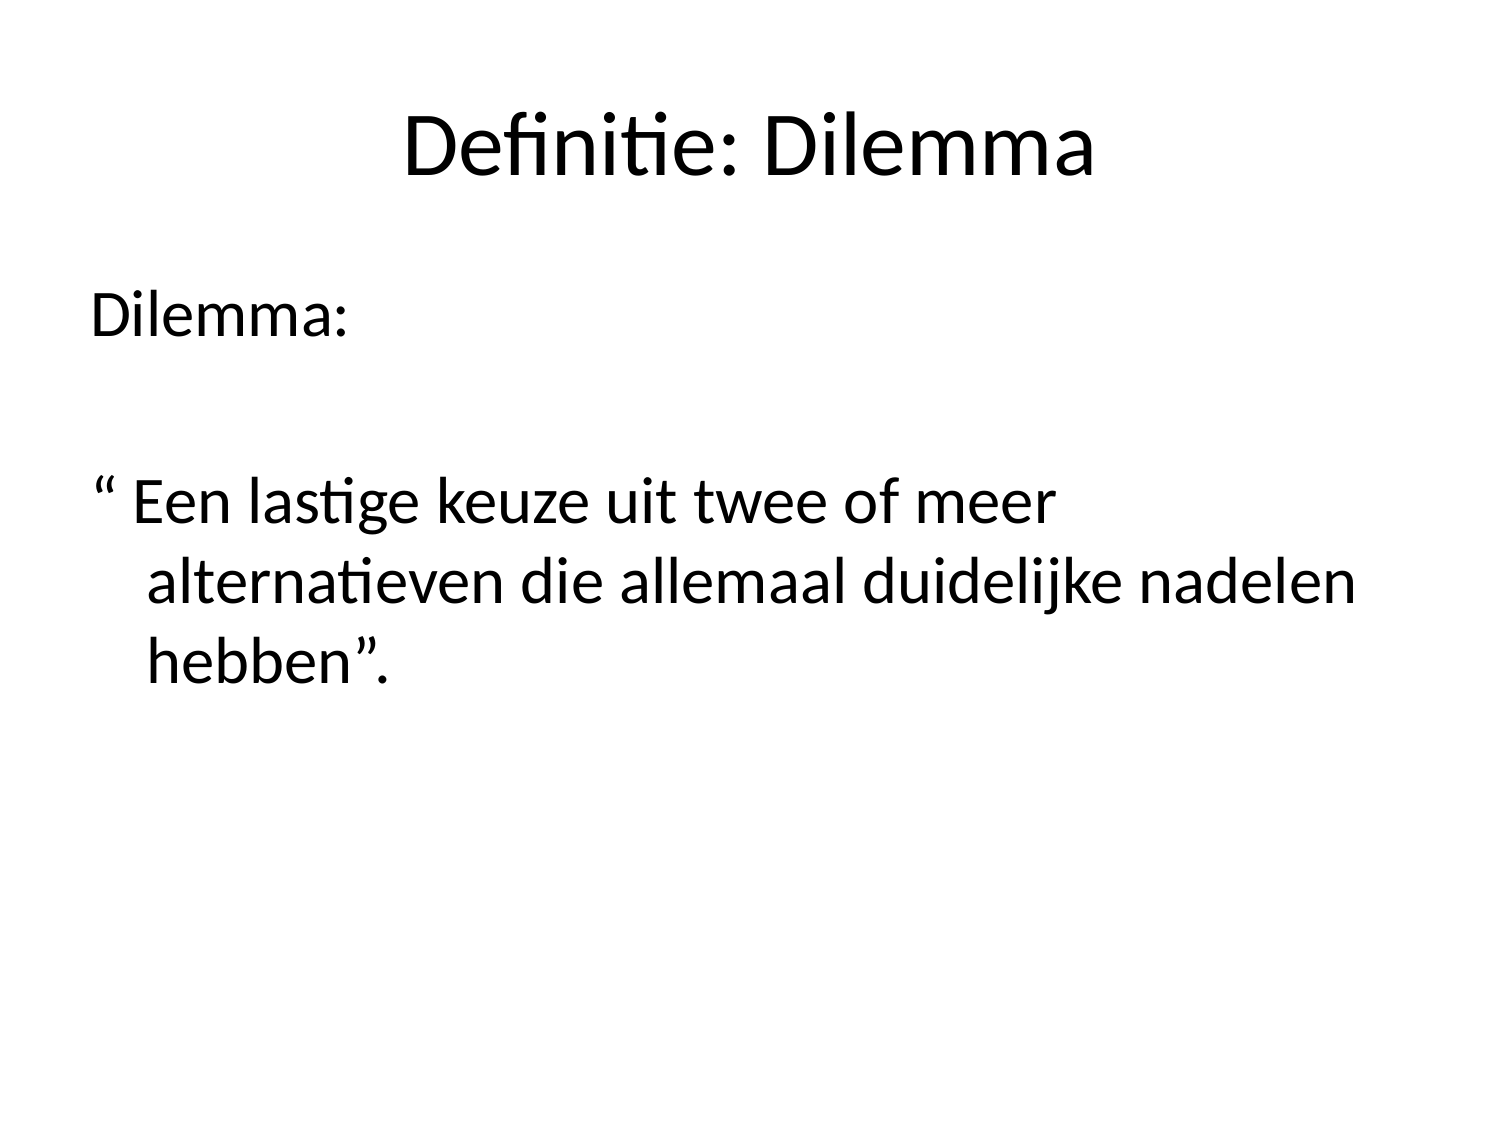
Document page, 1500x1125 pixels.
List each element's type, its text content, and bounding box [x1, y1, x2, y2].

title Definitie: Dilemma [75, 45, 1425, 233]
list Dilemma: “ Een lastige keuze uit twee of meer alternatieven die allemaal duidelijke nadelen hebben”. [75, 262, 1425, 1005]
